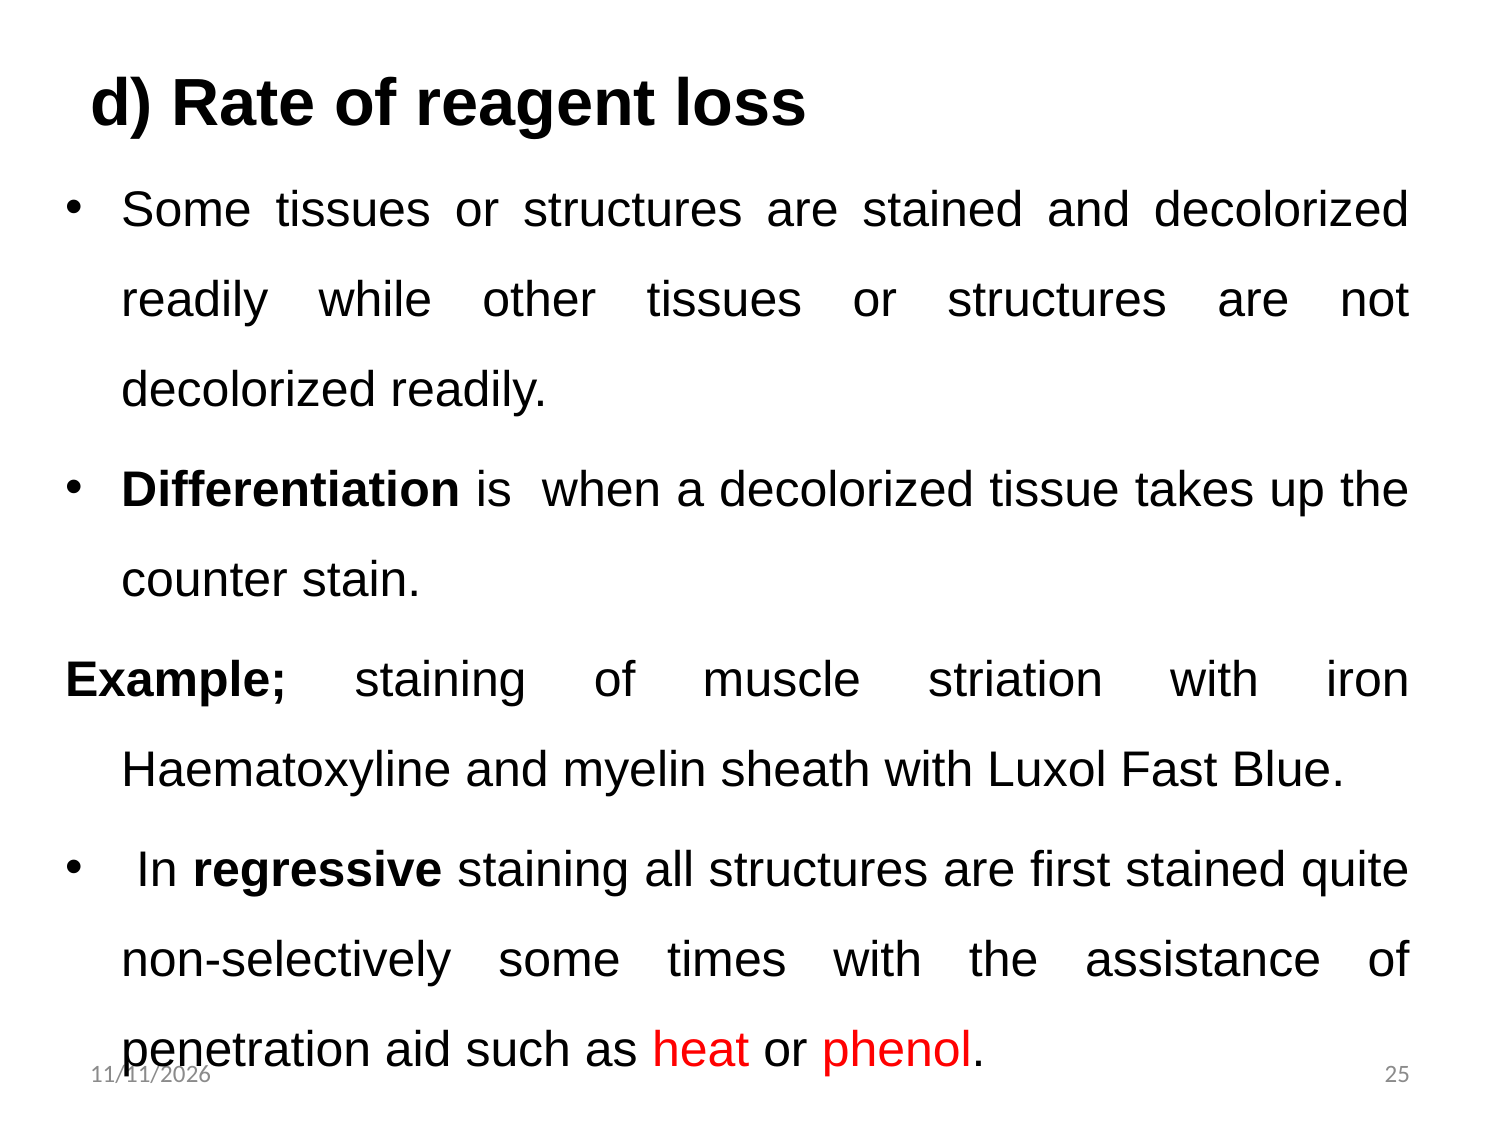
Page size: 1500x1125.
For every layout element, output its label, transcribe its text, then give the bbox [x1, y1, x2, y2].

title d) Rate of reagent loss [75, 45, 1425, 138]
slide_number 25 [1074, 1042, 1425, 1103]
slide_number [75, 1042, 425, 1103]
list Some tissues or structures are stained and decolorized readily while other tissues or structures are not decolorized readily. Differentiation is when a decolorized tissue takes up the counter stain. Example; staining of muscle striation with iron Haematoxyline and myelin sheath with Luxol Fast Blue. In regressive staining all structures are first stained quite non-selectively some times with the assistance of penetration aid such as heat or phenol. [50, 138, 1425, 1075]
